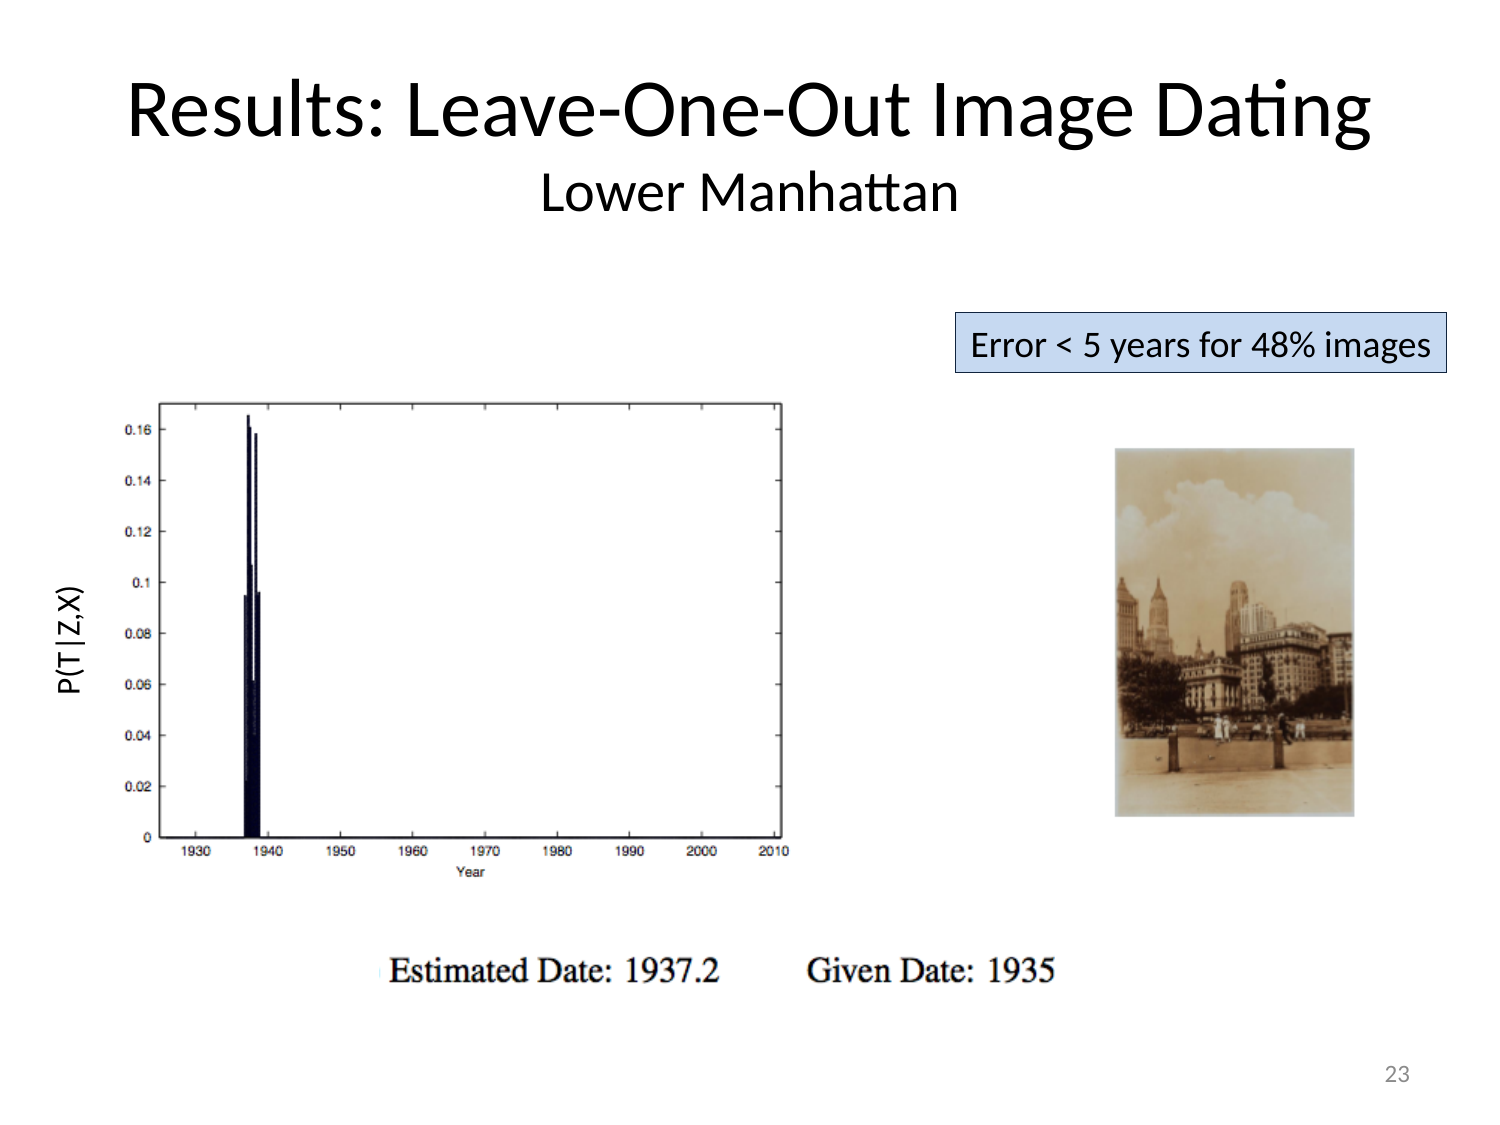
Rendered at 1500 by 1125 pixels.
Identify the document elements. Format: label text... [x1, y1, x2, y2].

title Results: Leave-One-Out Image Dating Lower Manhattan [75, 45, 1425, 233]
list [74, 363, 1426, 905]
text_box P(T|Z,X) [38, 570, 69, 711]
picture [378, 937, 1076, 1009]
text_box Error < 5 years for 48% images [955, 312, 1447, 373]
slide_number 23 [1074, 1042, 1425, 1103]
